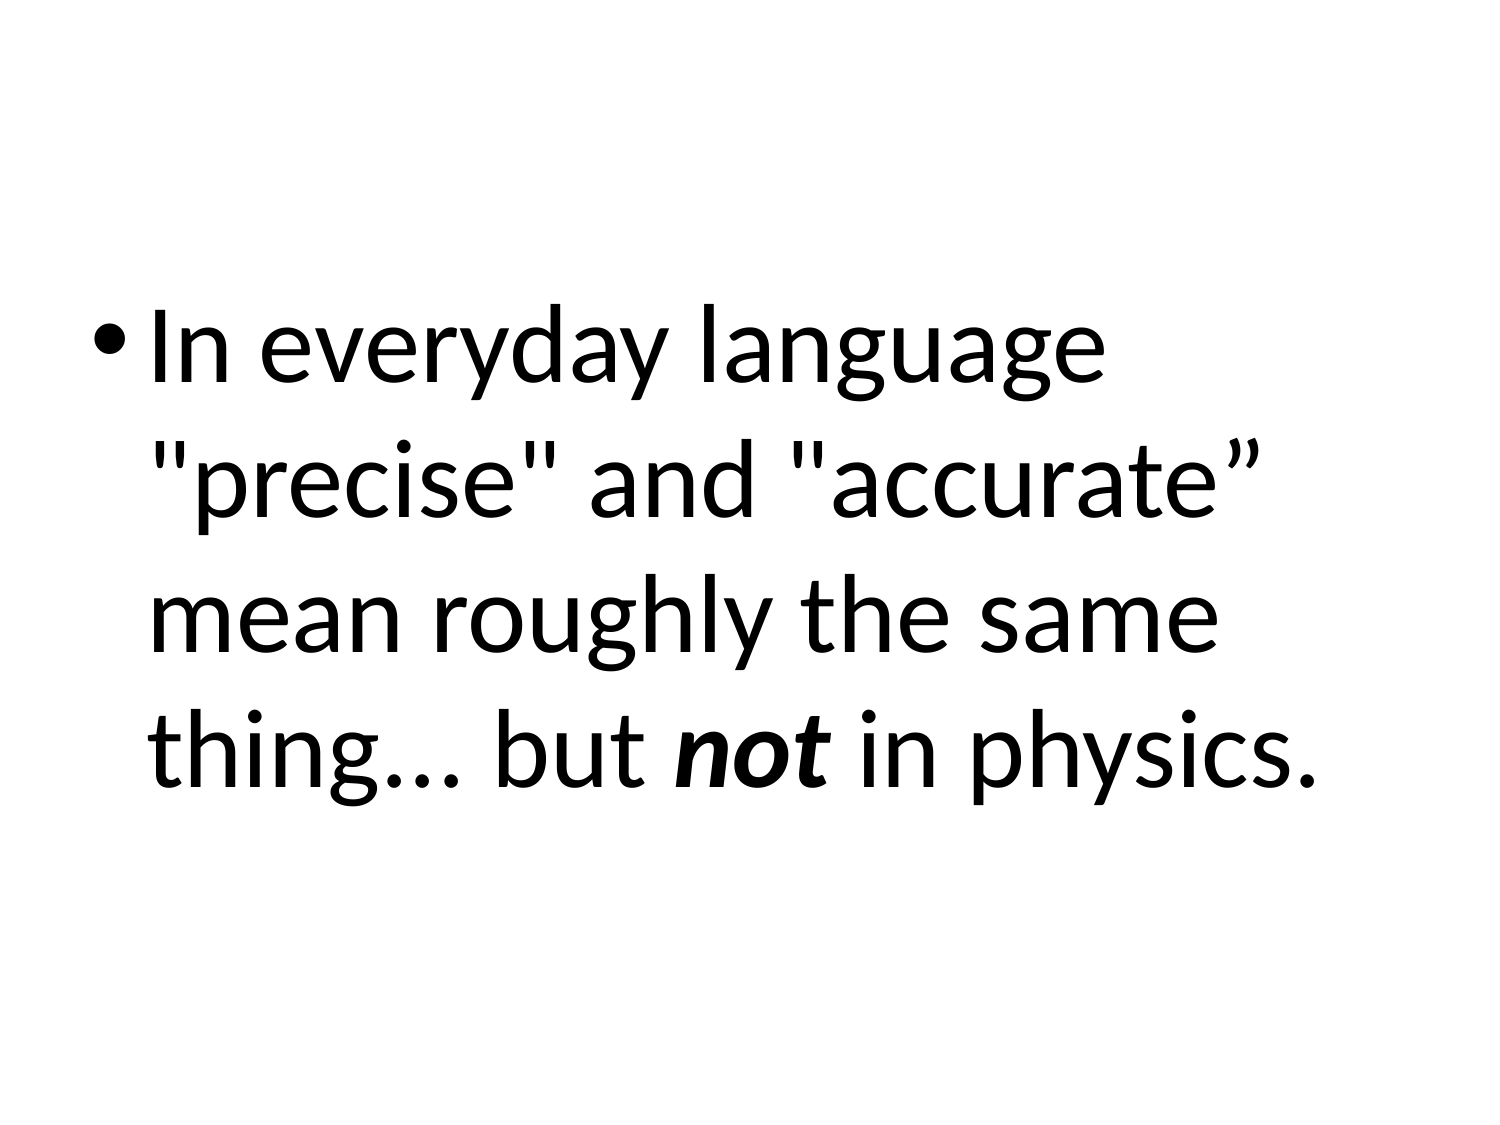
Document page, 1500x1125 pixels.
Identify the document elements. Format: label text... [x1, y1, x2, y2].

list In everyday language "precise" and "accurate” mean roughly the same thing... but not in physics. [75, 262, 1425, 1005]
